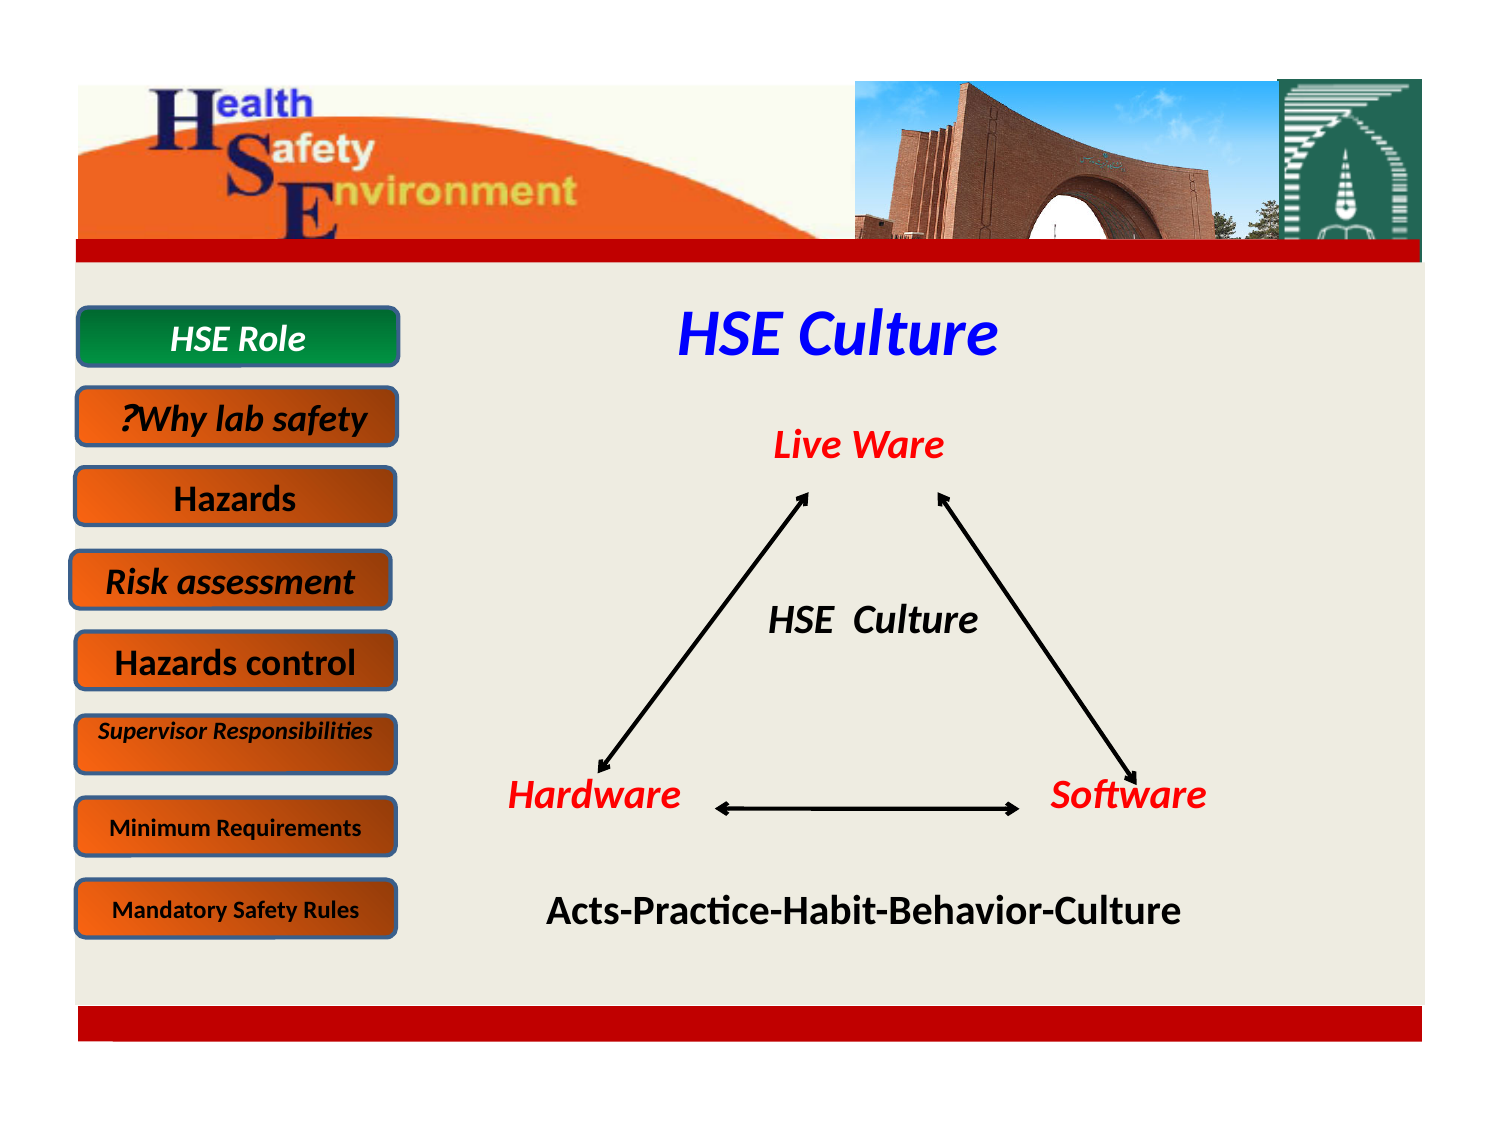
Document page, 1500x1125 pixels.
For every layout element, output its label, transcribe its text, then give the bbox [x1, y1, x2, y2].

text_box Risk assessment [68, 548, 393, 611]
text_box Minimum Requirements [73, 795, 398, 858]
list Live Ware HSE Culture Hardware Software Acts-Practice-Habit-Behavior-Culture [75, 262, 1425, 1005]
text_box HSE Culture [597, 281, 1032, 376]
text_box Hazards [72, 465, 398, 528]
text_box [890, 538, 1184, 739]
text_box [562, 527, 844, 739]
text_box Why lab safety? [74, 385, 400, 448]
text_box Supervisor Responsibilities [73, 713, 398, 776]
picture [78, 79, 1422, 262]
text_box Mandatory Safety Rules [73, 877, 399, 940]
text_box HSE Role [75, 305, 401, 368]
text_box Hazards control [73, 629, 398, 692]
